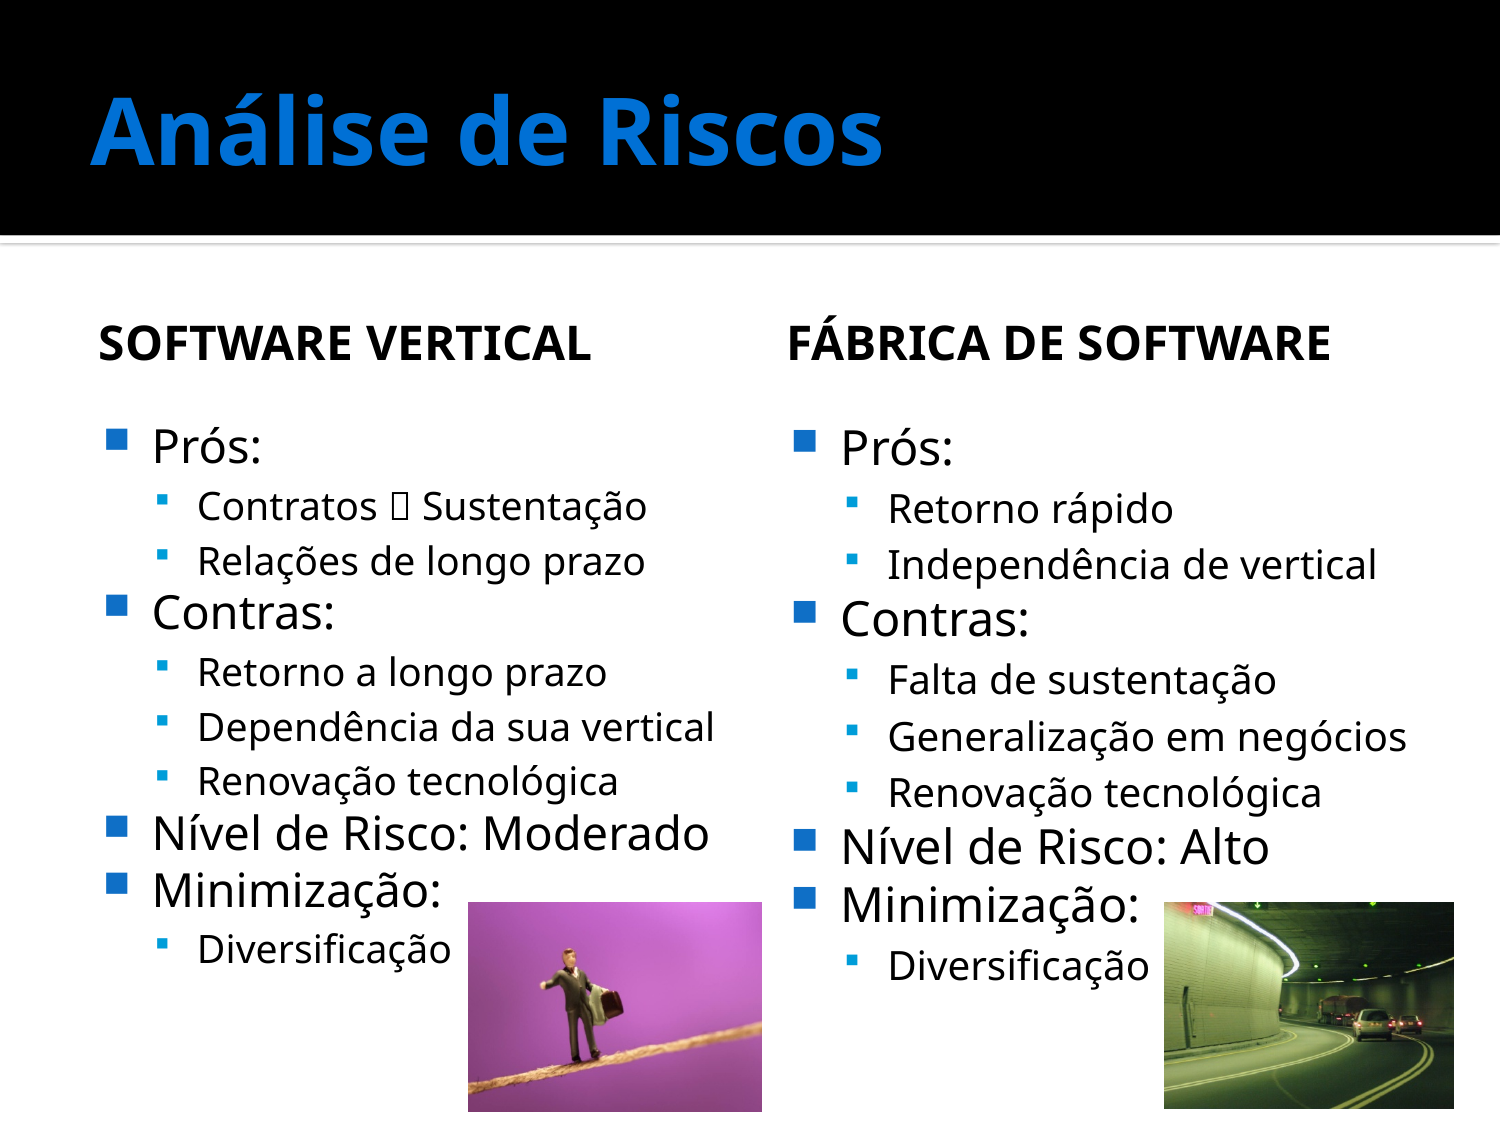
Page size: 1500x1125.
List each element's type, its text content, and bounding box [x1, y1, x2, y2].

list Prós: Retorno rápido Independência de vertical Contras: Falta de sustentação Generalização em negócios Renovação tecnológica Nível de Risco: Alto Minimização: Diversificação [761, 401, 1425, 1050]
title Análise de Riscos [75, 24, 1425, 231]
picture [1164, 902, 1454, 1109]
list FÁBRICA DE SOFTWARE [761, 278, 1425, 396]
picture [468, 902, 762, 1112]
list SOFTWARE VERTICAL [75, 278, 738, 396]
list Prós: Contratos  Sustentação Relações de longo prazo Contras: Retorno a longo prazo Dependência da sua vertical Renovação tecnológica Nível de Risco: Moderado Minimização: Diversificação [75, 401, 738, 1050]
